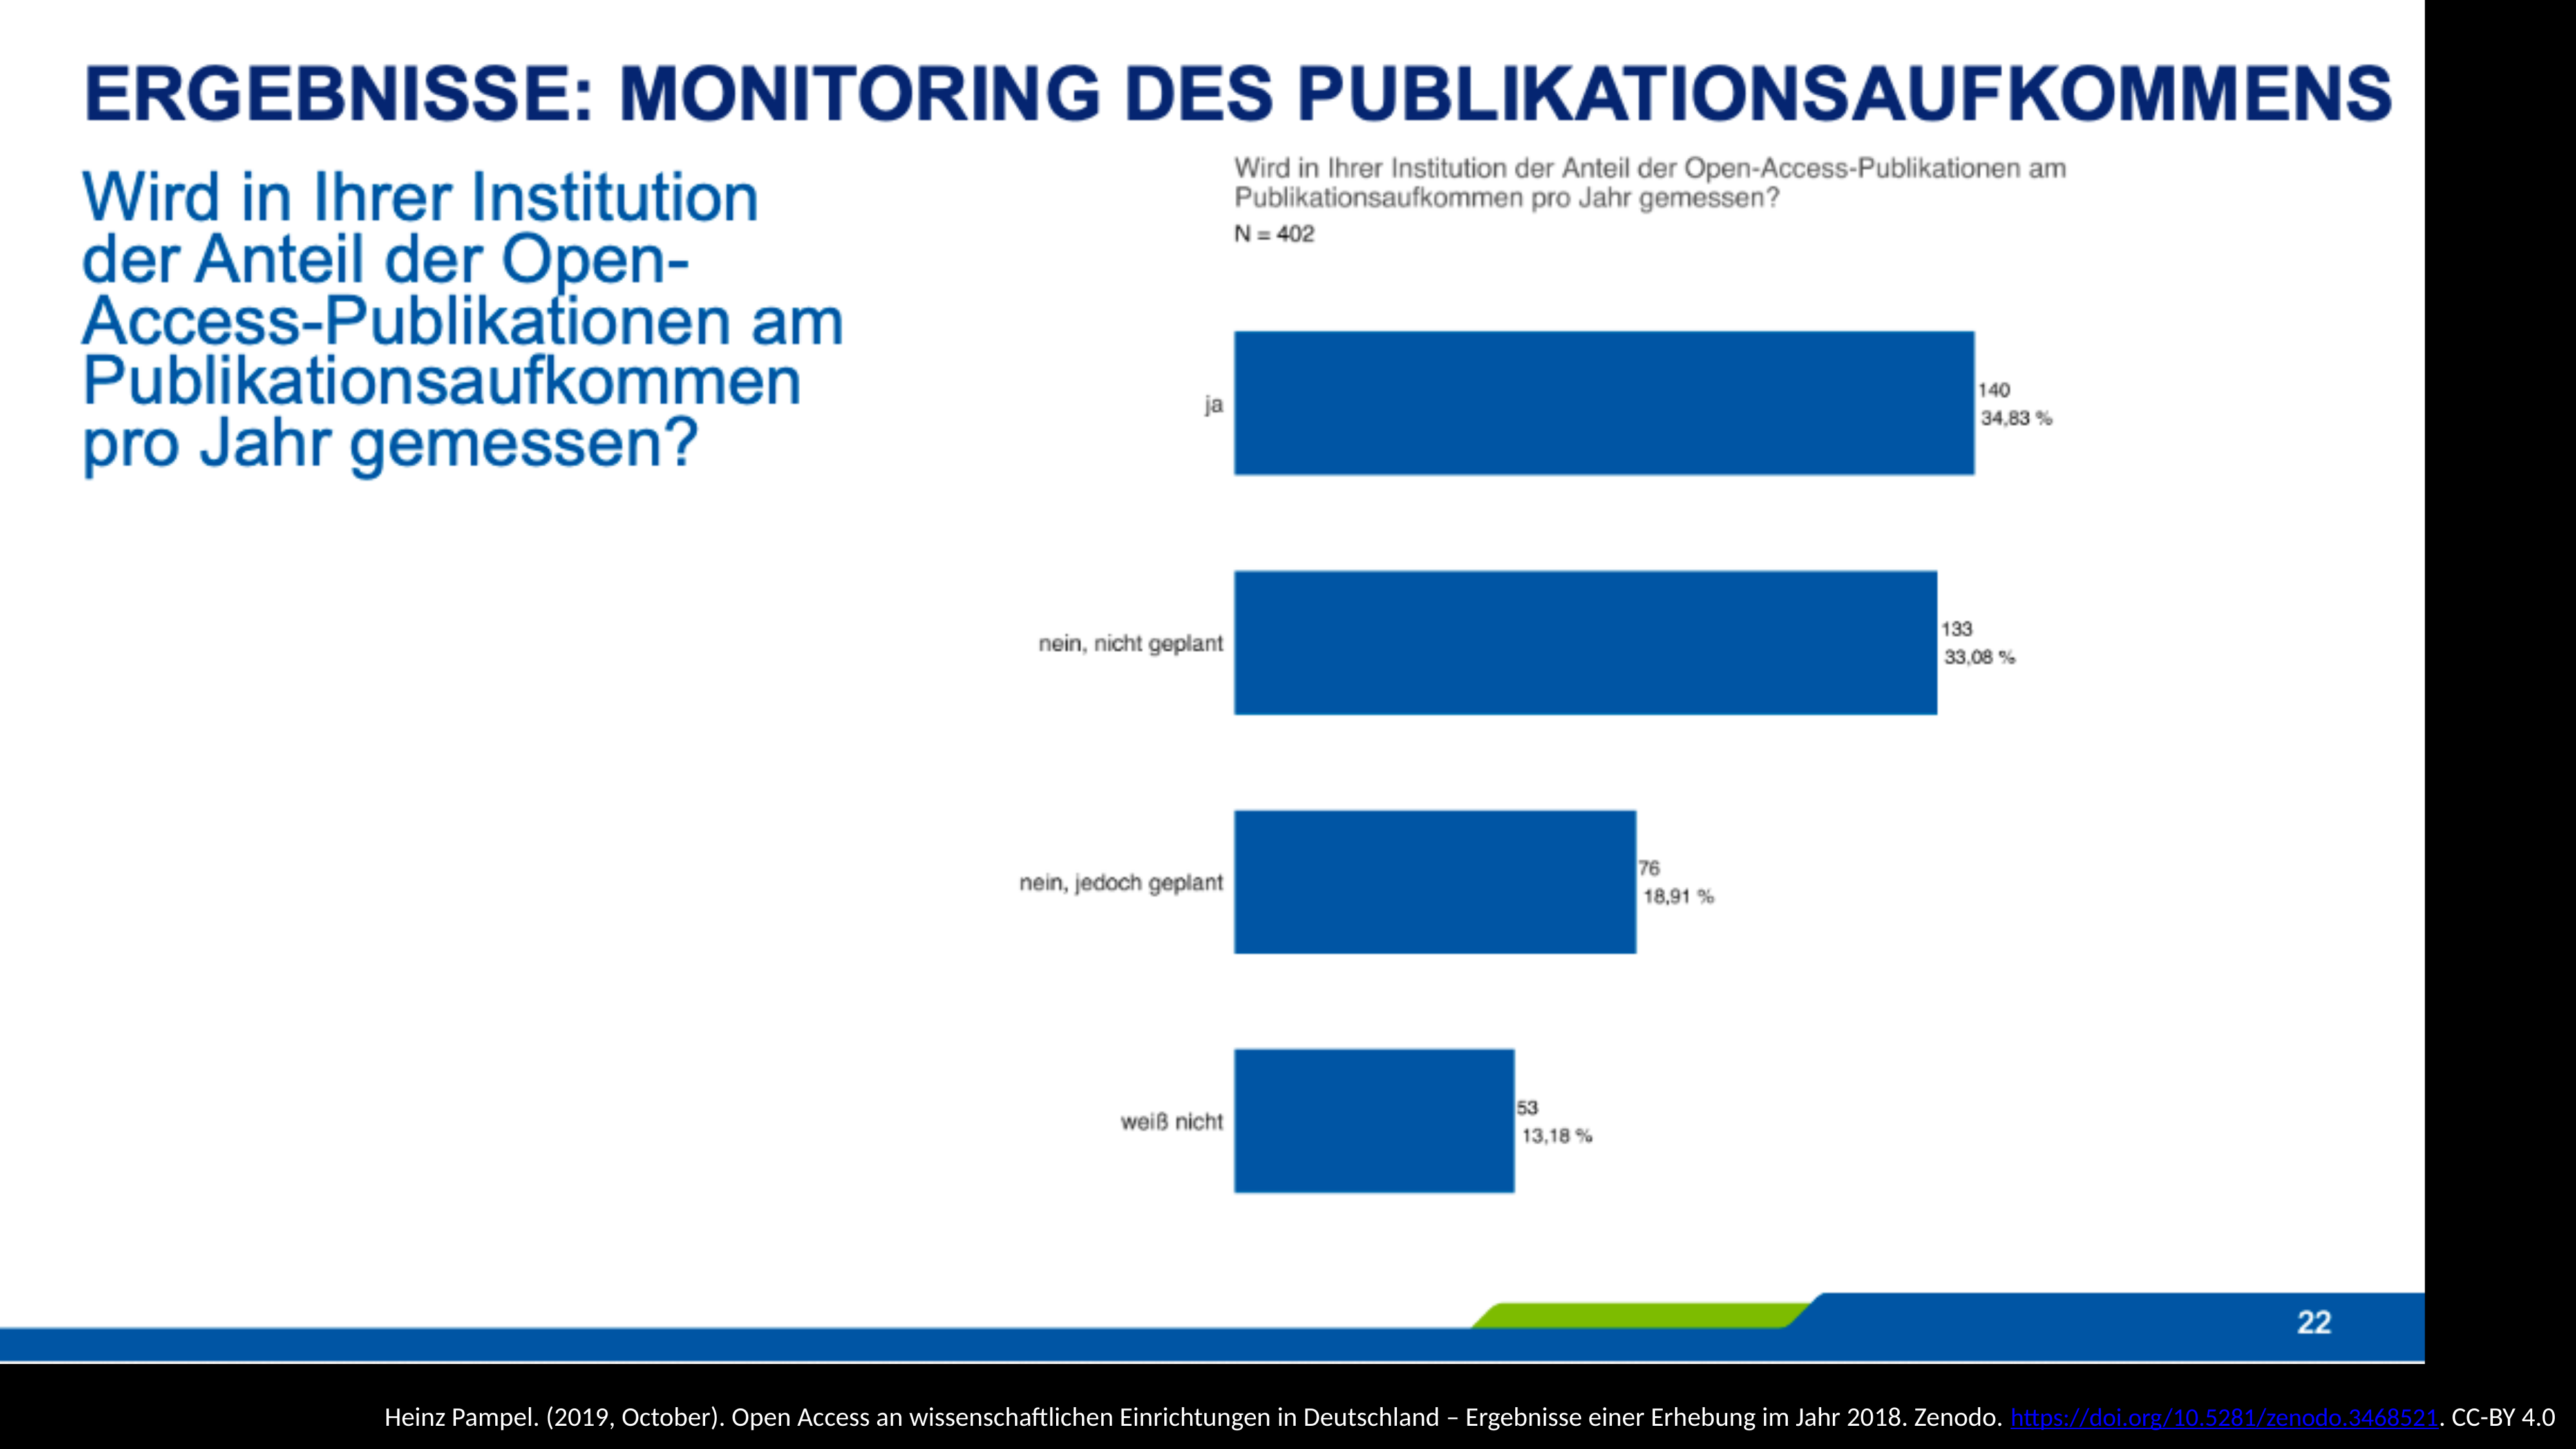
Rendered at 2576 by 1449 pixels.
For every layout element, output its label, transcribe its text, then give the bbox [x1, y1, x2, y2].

picture [0, 0, 2425, 1365]
text_box Heinz Pampel. (2019, October). Open Access an wissenschaftlichen Einrichtungen in Deutschland – Ergebnisse einer Erhebung im Jahr 2018. Zenodo. https://doi.org/10.5281/zenodo.3468521. CC-BY 4.0 [379, 1394, 2561, 1437]
